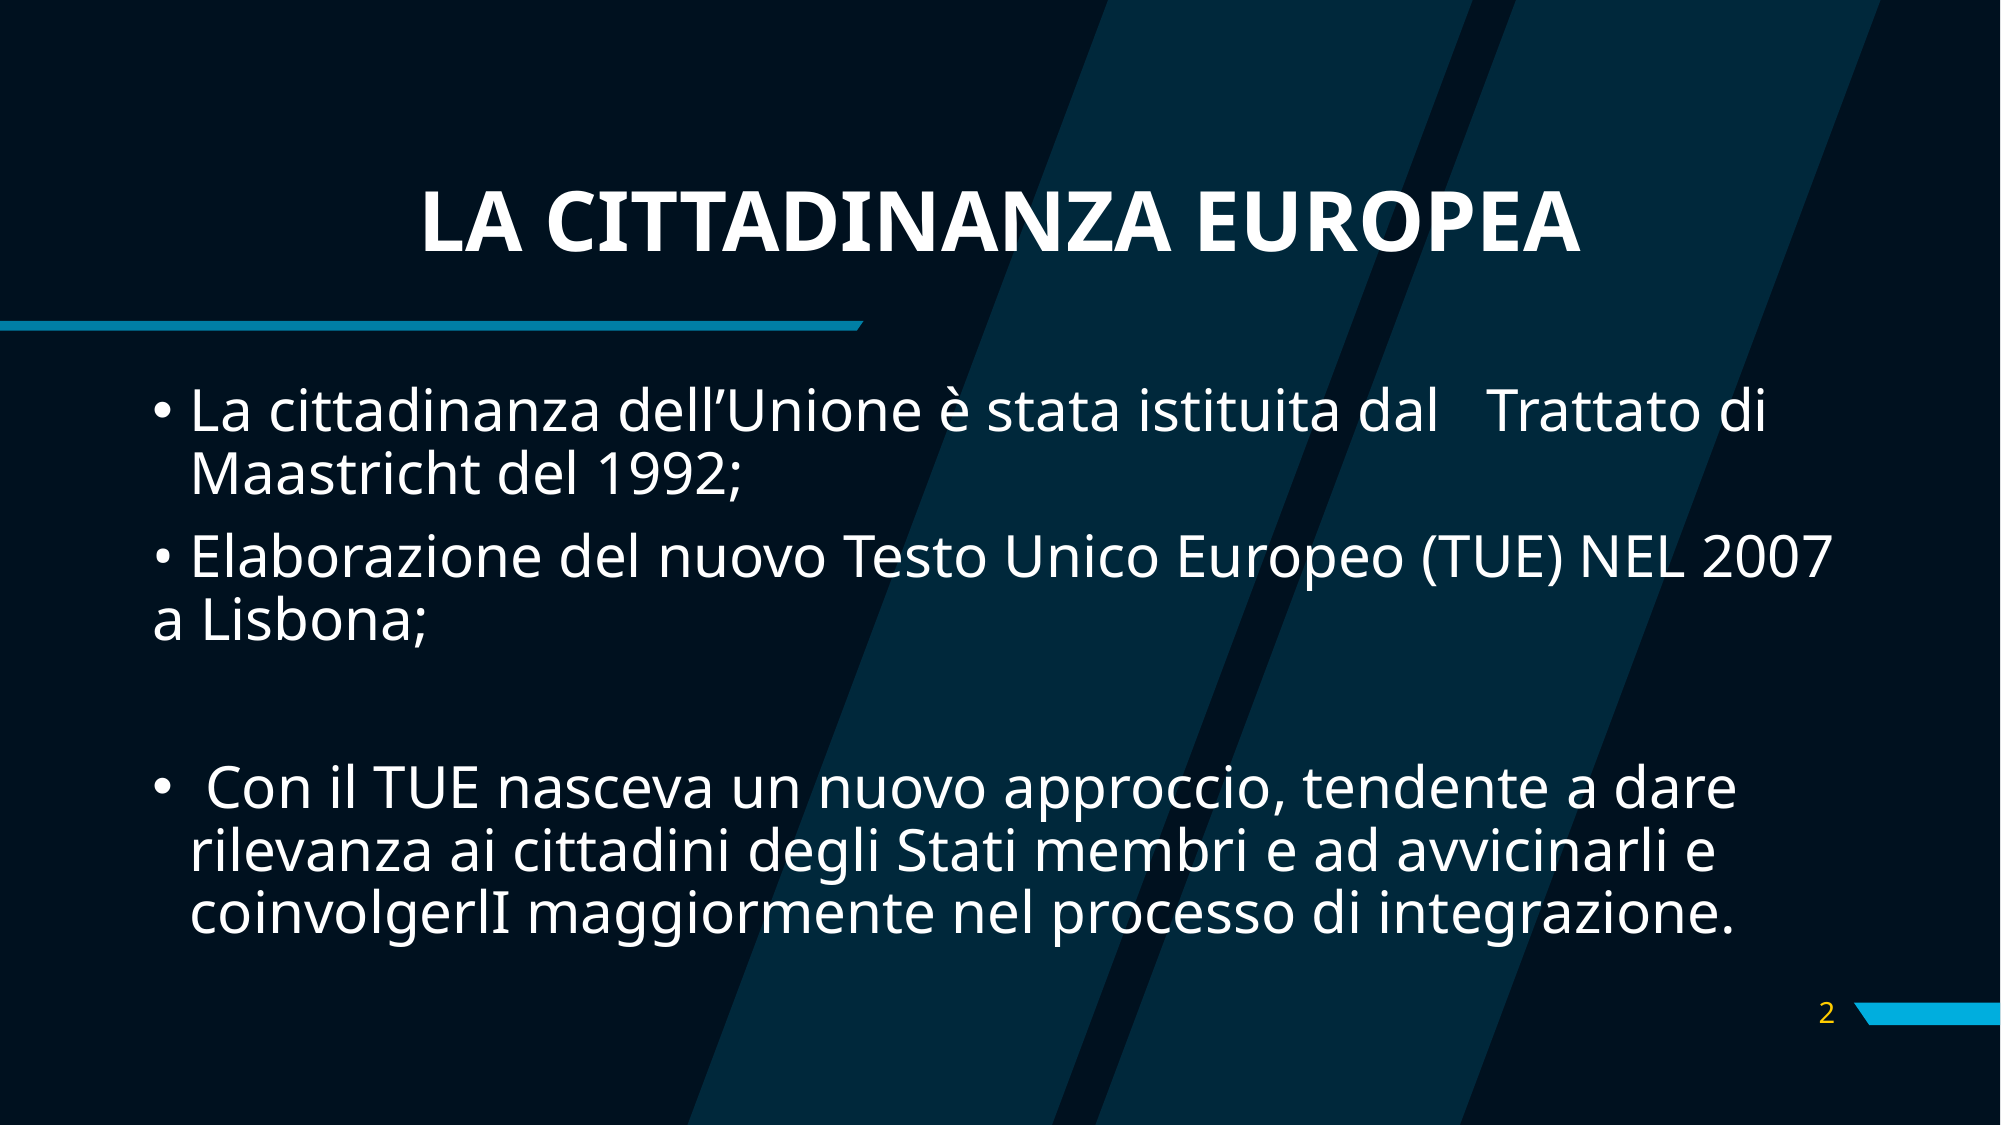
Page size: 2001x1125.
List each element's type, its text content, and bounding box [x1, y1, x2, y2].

title LA CITTADINANZA EUROPEA [137, 59, 1863, 278]
list La cittadinanza dell’Unione è stata istituita dal Trattato di Maastricht del 1992; • Elaborazione del nuovo Testo Unico Europeo (TUE) NEL 2007 a Lisbona; Con il TUE nasceva un nuovo approccio, tendente a dare rilevanza ai cittadini degli Stati membri e ad avvicinarli e coinvolgerlI maggiormente nel processo di integrazione. [137, 373, 1863, 1014]
slide_number 2 [1760, 1014, 1851, 1045]
